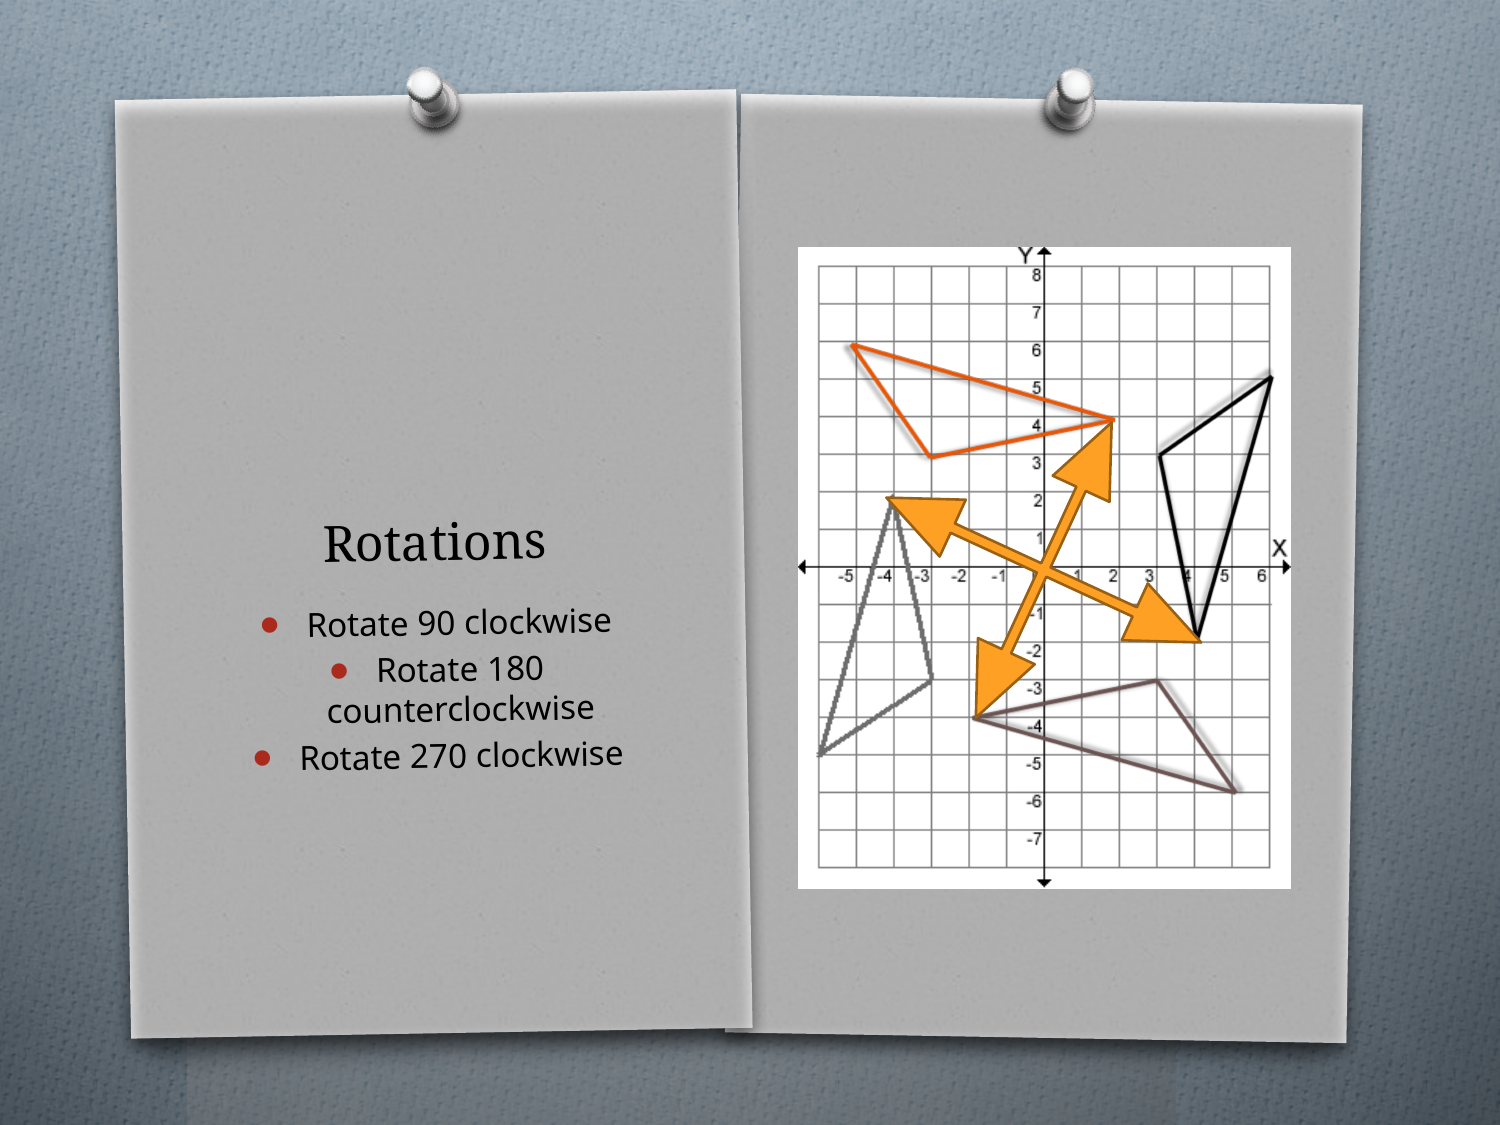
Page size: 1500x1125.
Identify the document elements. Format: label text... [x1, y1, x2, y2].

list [797, 247, 1291, 889]
title Rotations [179, 326, 687, 583]
picture [1046, 362, 1280, 875]
picture [1016, 41, 1138, 162]
picture [375, 33, 497, 157]
list Rotate 90 clockwise Rotate 180 counterclockwise Rotate 270 clockwise [185, 590, 692, 944]
picture [911, 262, 1042, 542]
